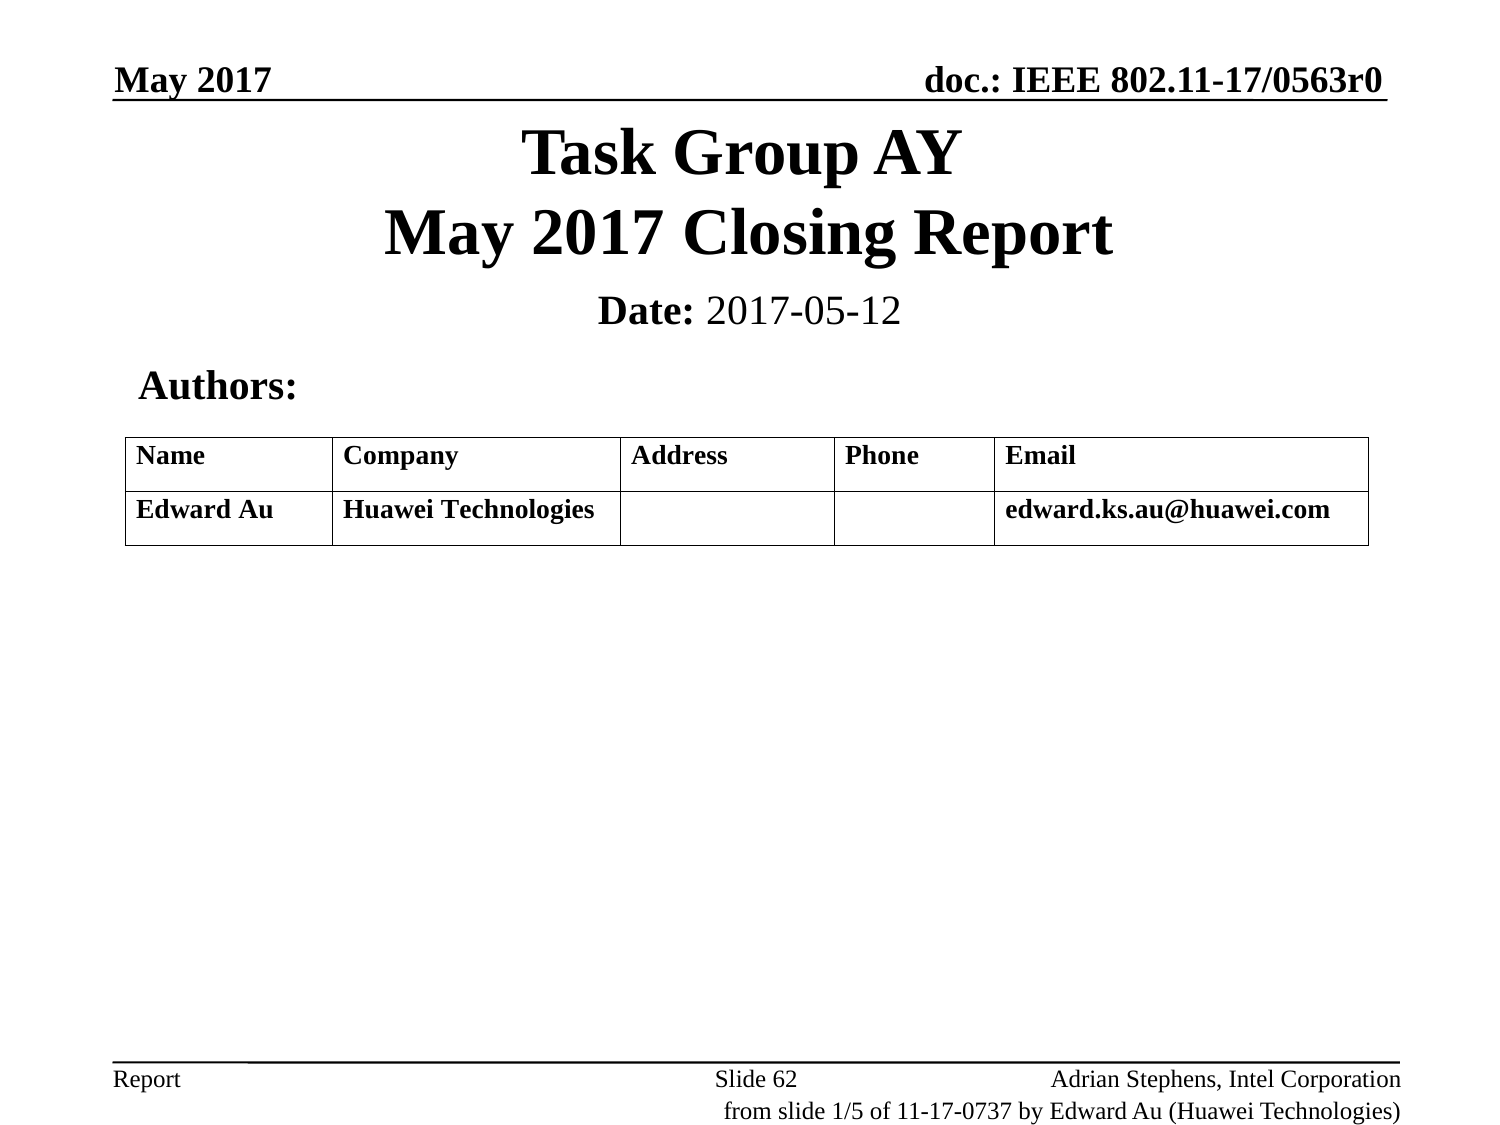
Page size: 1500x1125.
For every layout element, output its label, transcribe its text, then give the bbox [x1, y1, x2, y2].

footer Adrian Stephens, Intel Corporation [1024, 1061, 1402, 1087]
slide_number Slide 62 [711, 1061, 801, 1087]
text_box Authors: [112, 349, 350, 413]
text_box from slide 1/5 of 11-17-0737 by Edward Au (Huawei Technologies) [343, 1087, 1417, 1125]
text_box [110, 437, 1394, 592]
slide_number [114, 54, 374, 101]
title Task Group AY May 2017 Closing Report [0, 99, 1500, 275]
list Date: 2017-05-12 [112, 275, 1388, 338]
